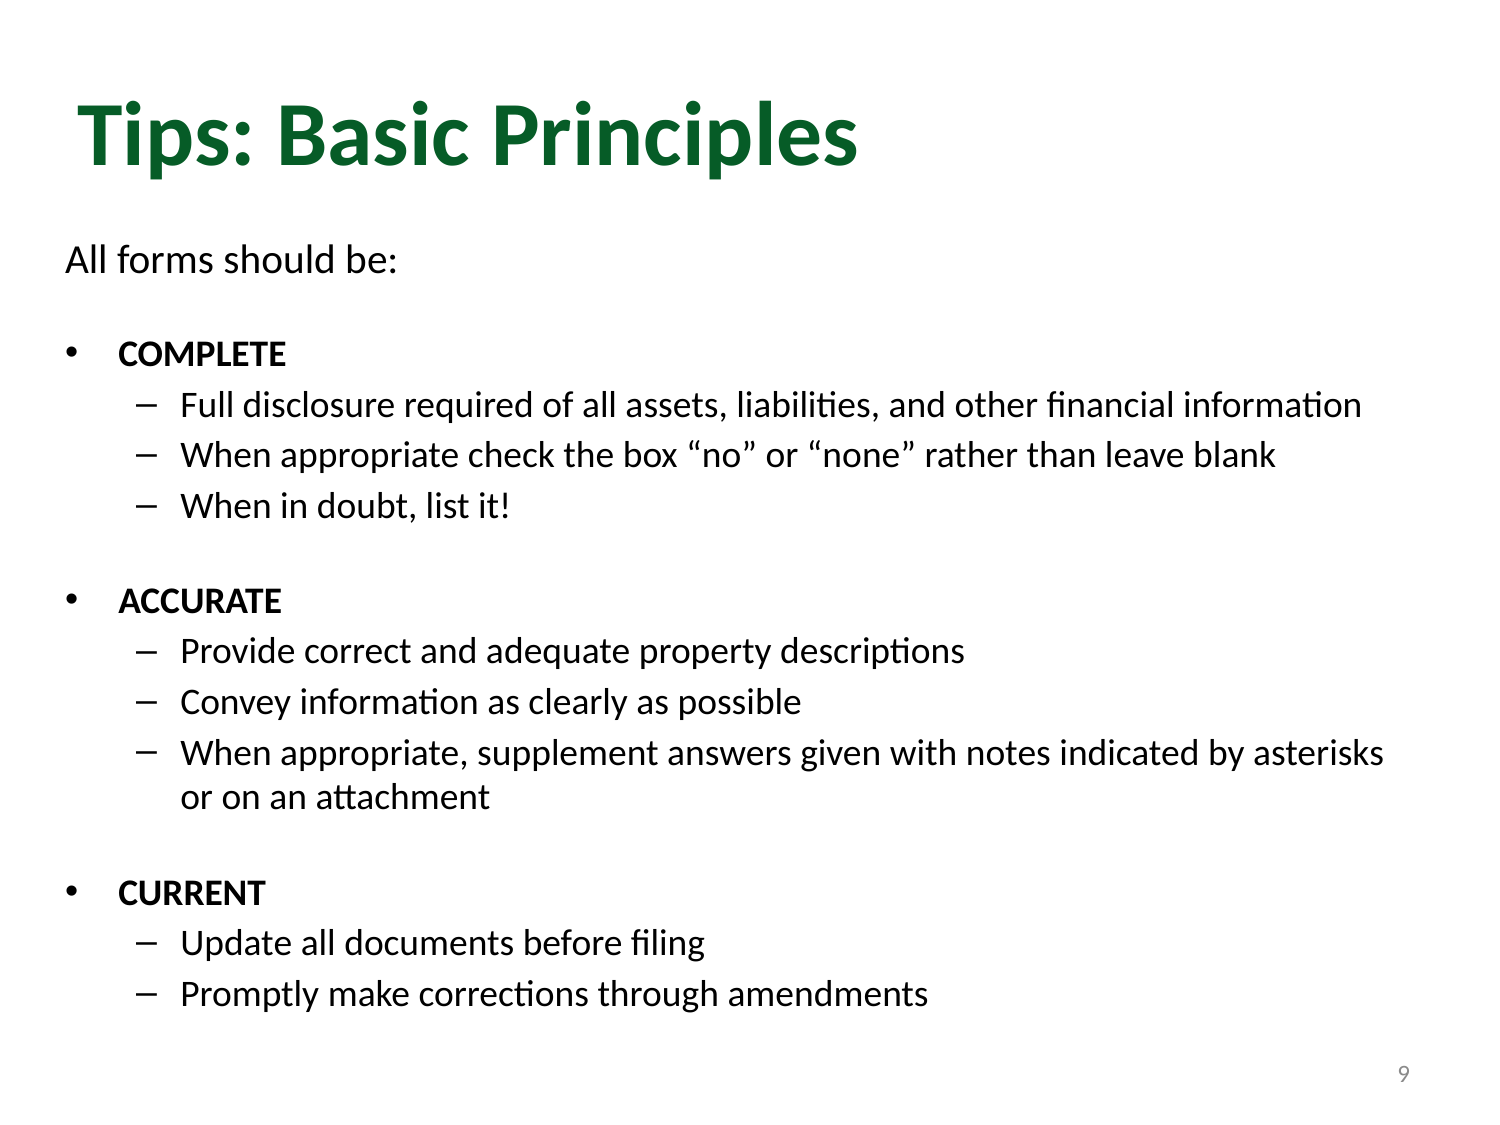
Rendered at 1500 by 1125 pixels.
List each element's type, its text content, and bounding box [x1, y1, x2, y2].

slide_number 9 [1074, 1042, 1425, 1103]
list All forms should be: COMPLETE Full disclosure required of all assets, liabilities, and other financial information When appropriate check the box “no” or “none” rather than leave blank When in doubt, list it! ACCURATE Provide correct and adequate property descriptions Convey information as clearly as possible When appropriate, supplement answers given with notes indicated by asterisks or on an attachment CURRENT Update all documents before filing Promptly make corrections through amendments [50, 224, 1425, 1038]
title Tips: Basic Principles [62, 45, 1425, 213]
